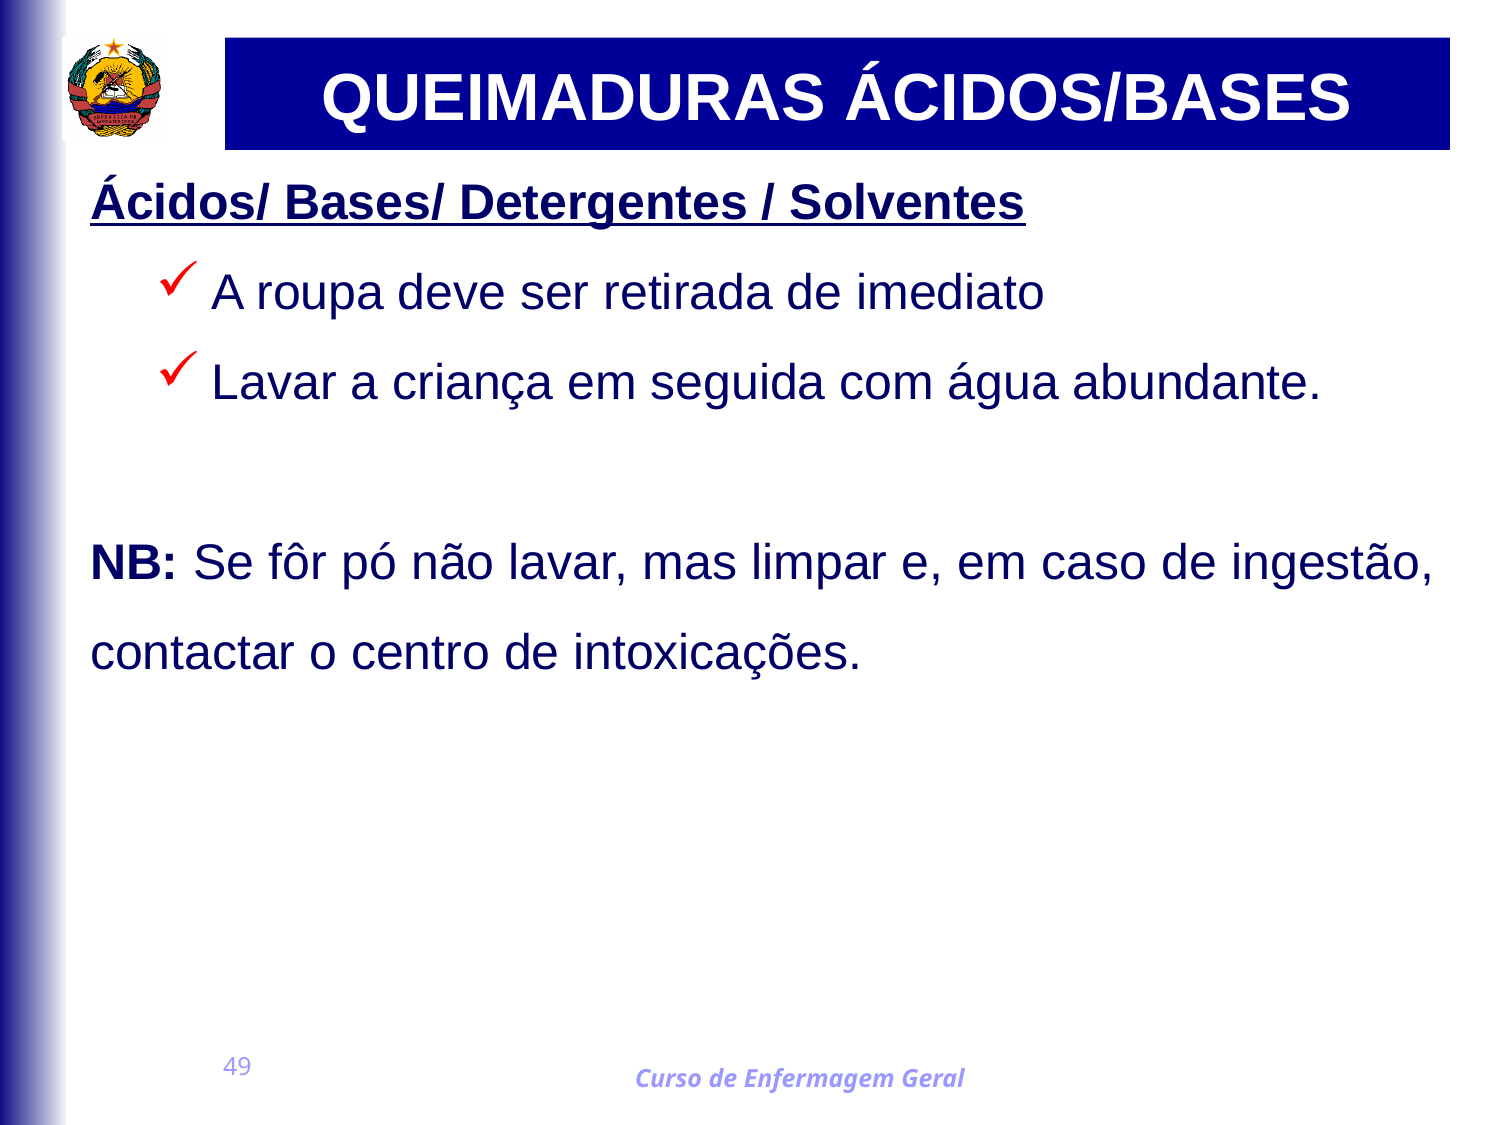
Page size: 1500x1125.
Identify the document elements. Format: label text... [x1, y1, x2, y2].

slide_number 49 [62, 1037, 413, 1098]
title QUEIMADURAS ÁCIDOS/BASES [224, 37, 1451, 151]
footer Curso de Enfermagem Geral [499, 1049, 1101, 1101]
list Ácidos/ Bases/ Detergentes / Solventes A roupa deve ser retirada de imediato Lavar a criança em seguida com água abundante. NB: Se fôr pó não lavar, mas limpar e, em caso de ingestão, contactar o centro de intoxicações. [74, 162, 1451, 988]
